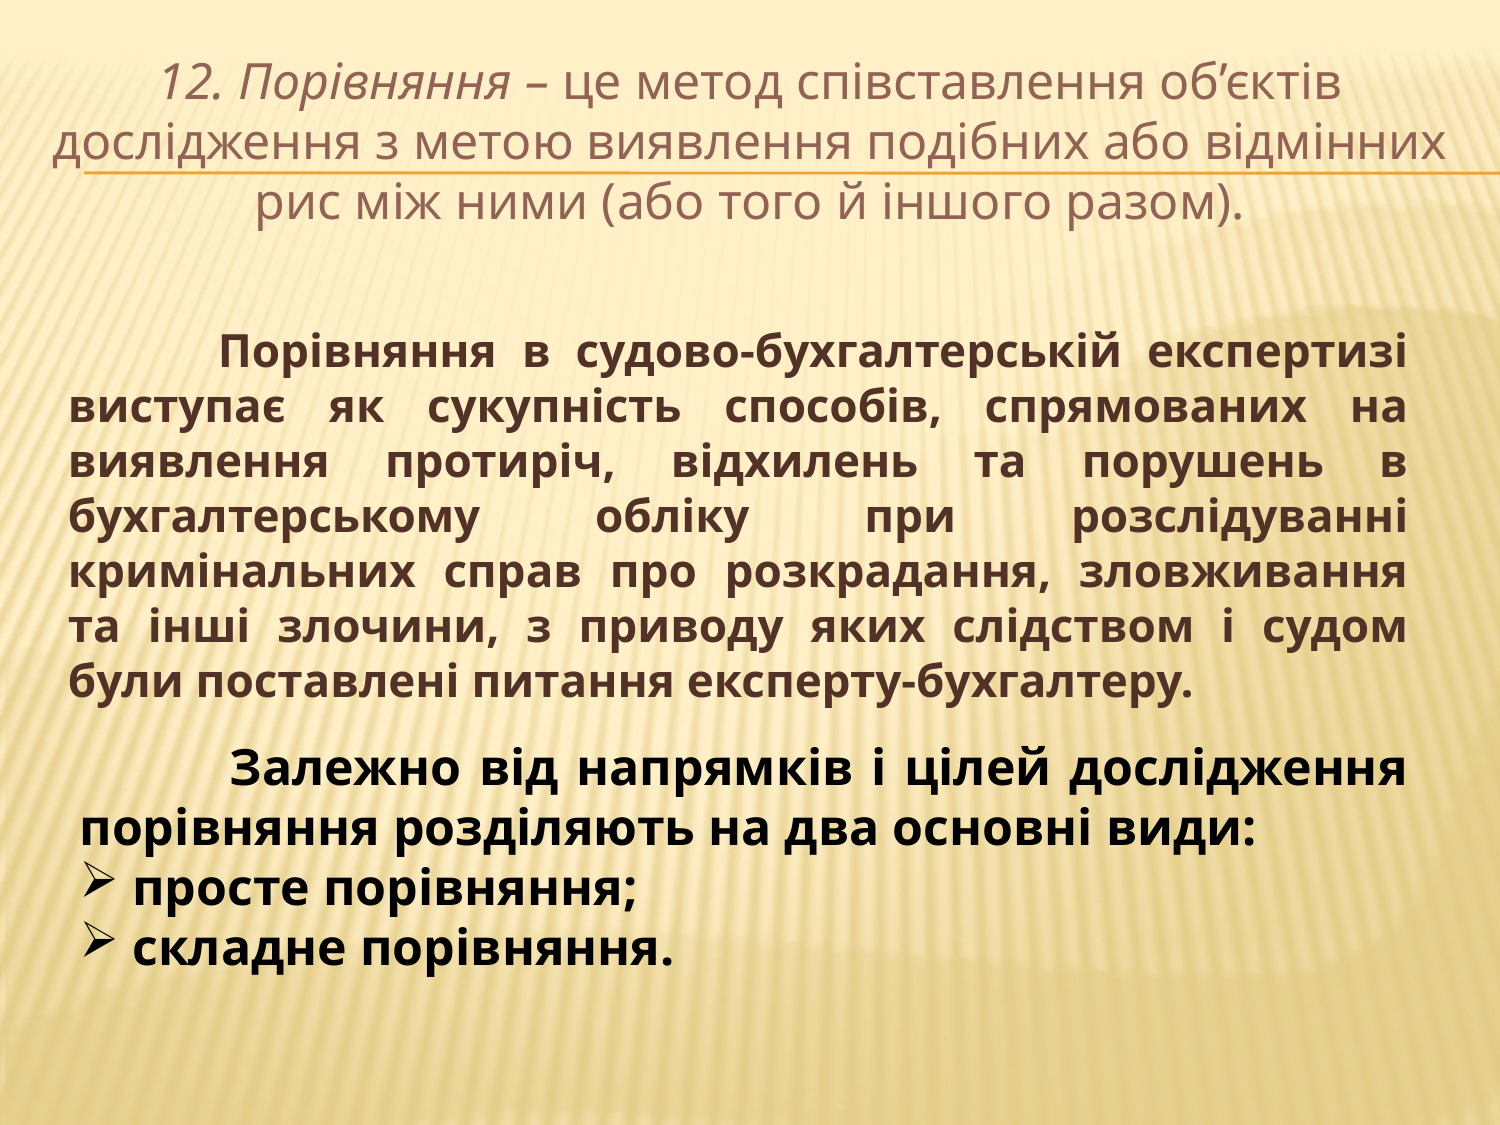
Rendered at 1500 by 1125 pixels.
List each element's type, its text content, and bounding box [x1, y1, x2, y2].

text_box Порівняння в судово-бухгалтерській експертизі виступає як сукупність способів, спрямованих на виявлення протиріч, відхилень та порушень в бухгалтерському обліку при розслідуванні кримінальних справ про розкрадання, зловживання та інші злочини, з приводу яких слідством і судом були поставлені питання експерту-бухгалтеру. [53, 314, 1424, 715]
text_box Залежно від напрямків і цілей дослідження порівняння розділяють на два основні види: просте порівняння; складне порівняння. [64, 727, 1424, 983]
text_box 12. Порівняння – це метод співставлення об’єктів дослідження з метою виявлення подібних або відмінних рис між ними (або того й іншого разом). [0, 42, 1500, 238]
